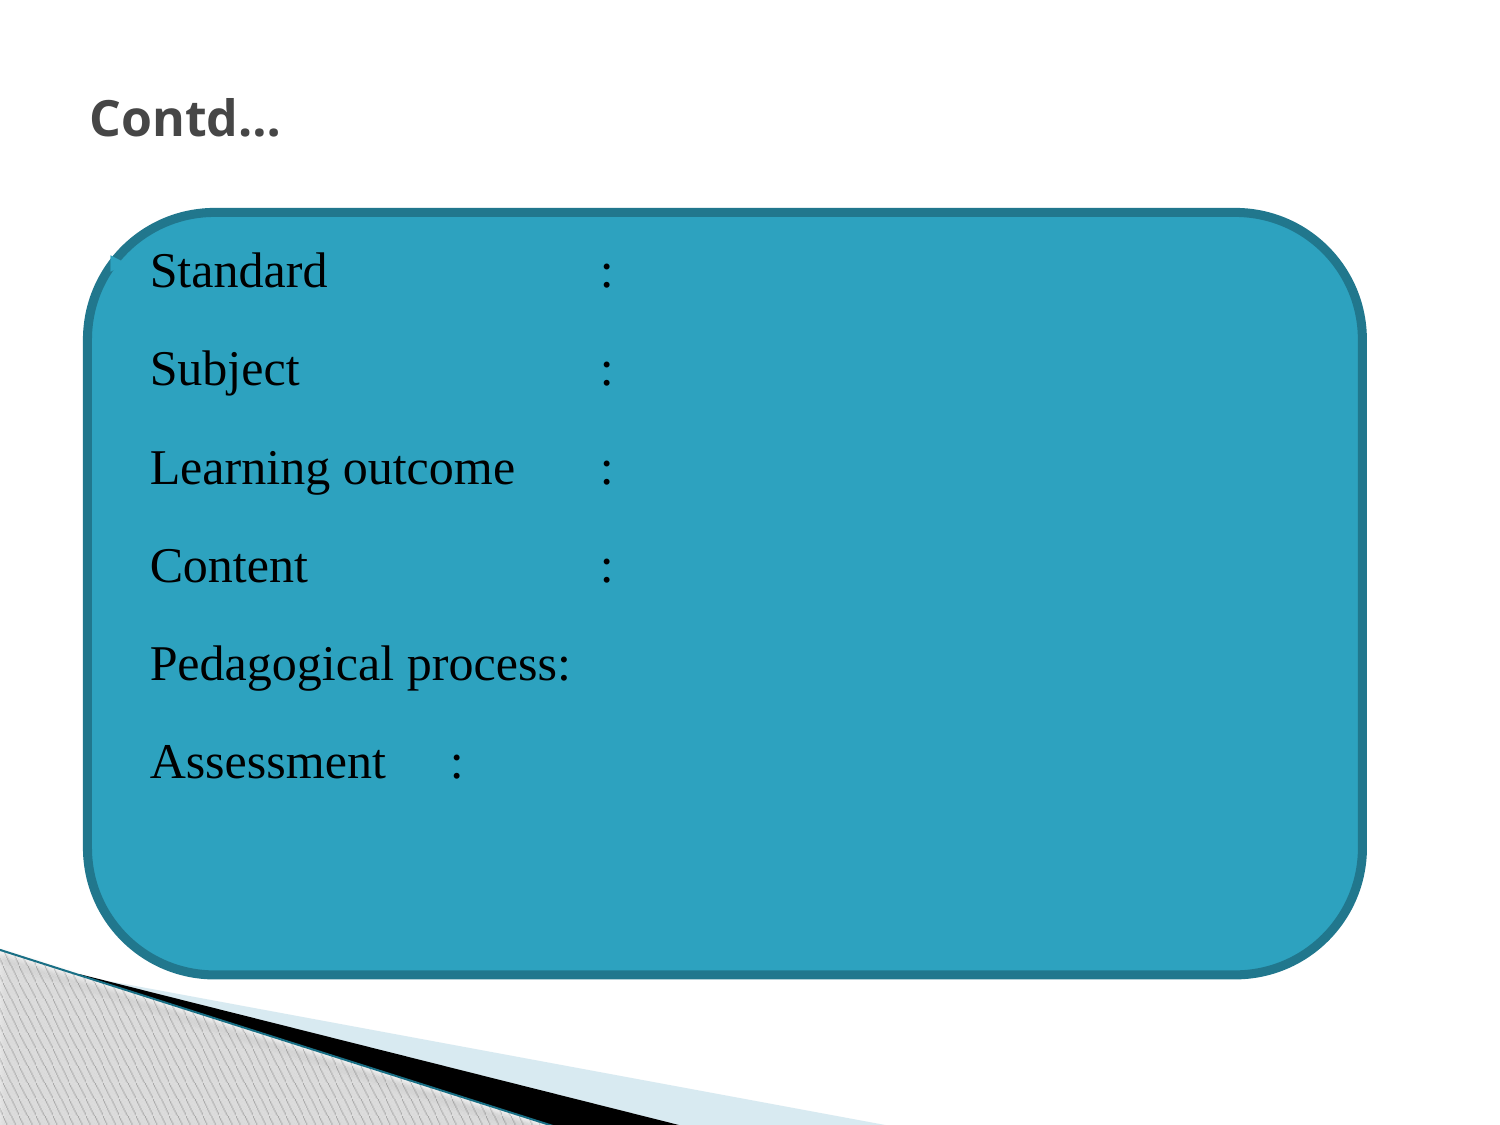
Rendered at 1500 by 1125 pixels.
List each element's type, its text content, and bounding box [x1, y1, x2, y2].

title Contd… [75, 45, 1425, 188]
list Standard : Subject : Learning outcome : Content : Pedagogical process: Assessment : [75, 200, 1425, 986]
